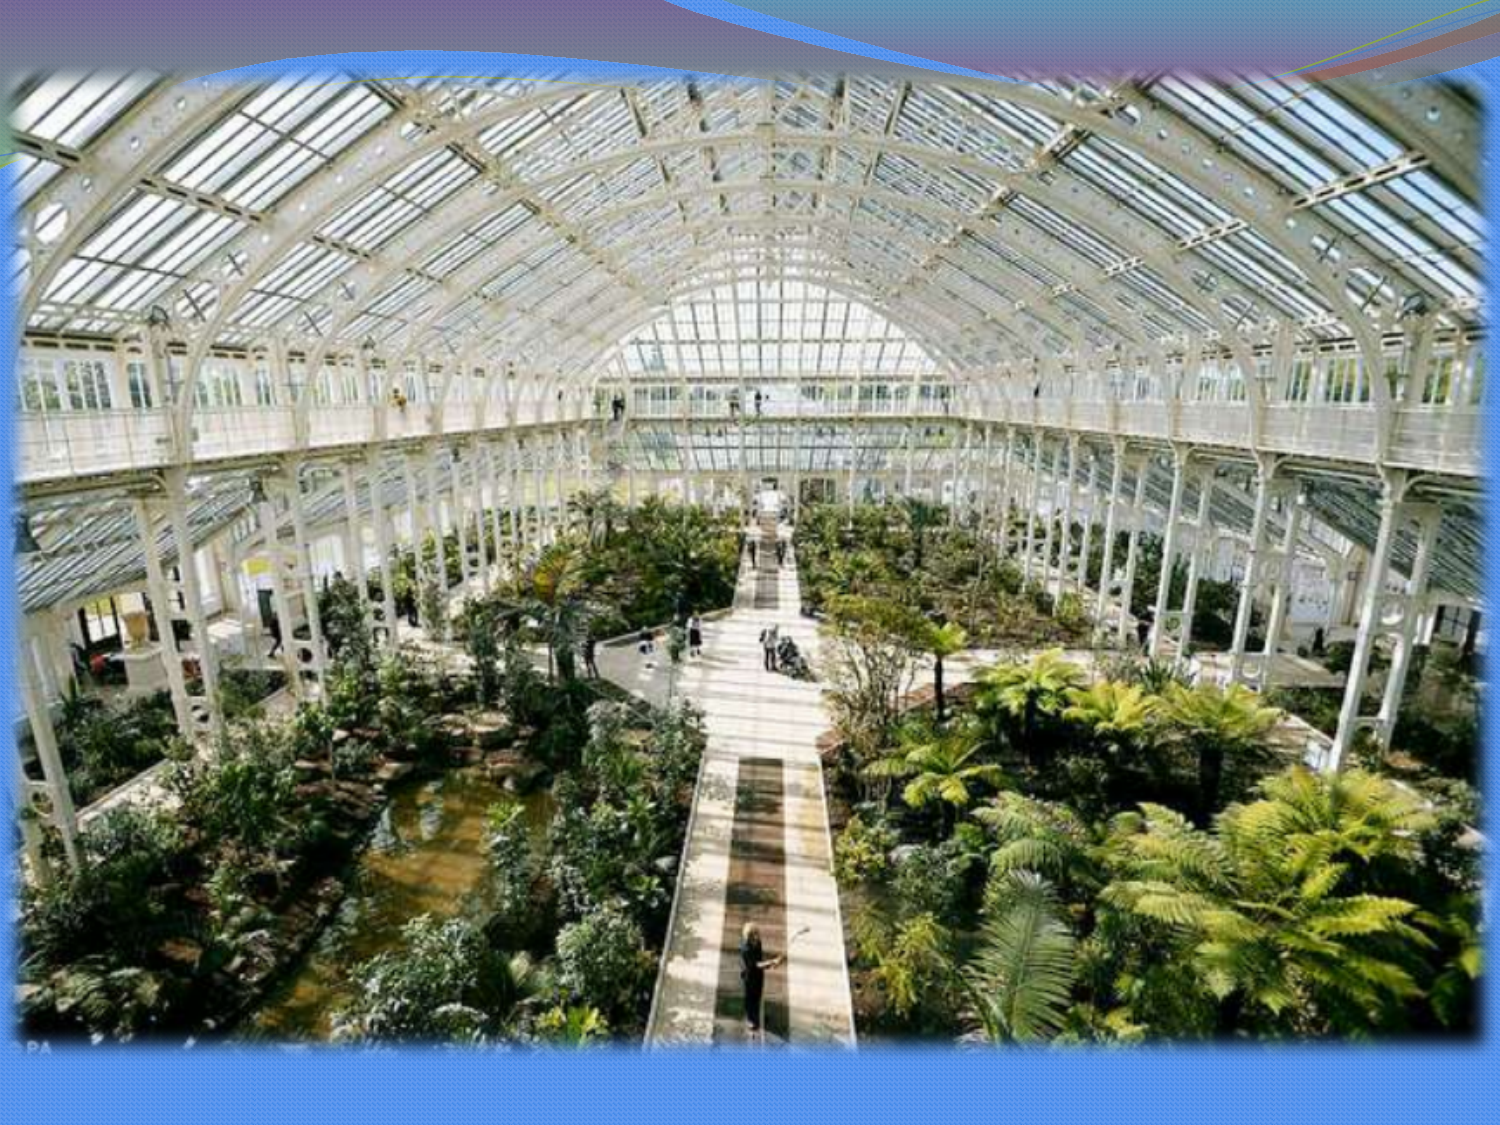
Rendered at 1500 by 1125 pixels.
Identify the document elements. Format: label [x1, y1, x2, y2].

picture [0, 63, 1500, 1062]
